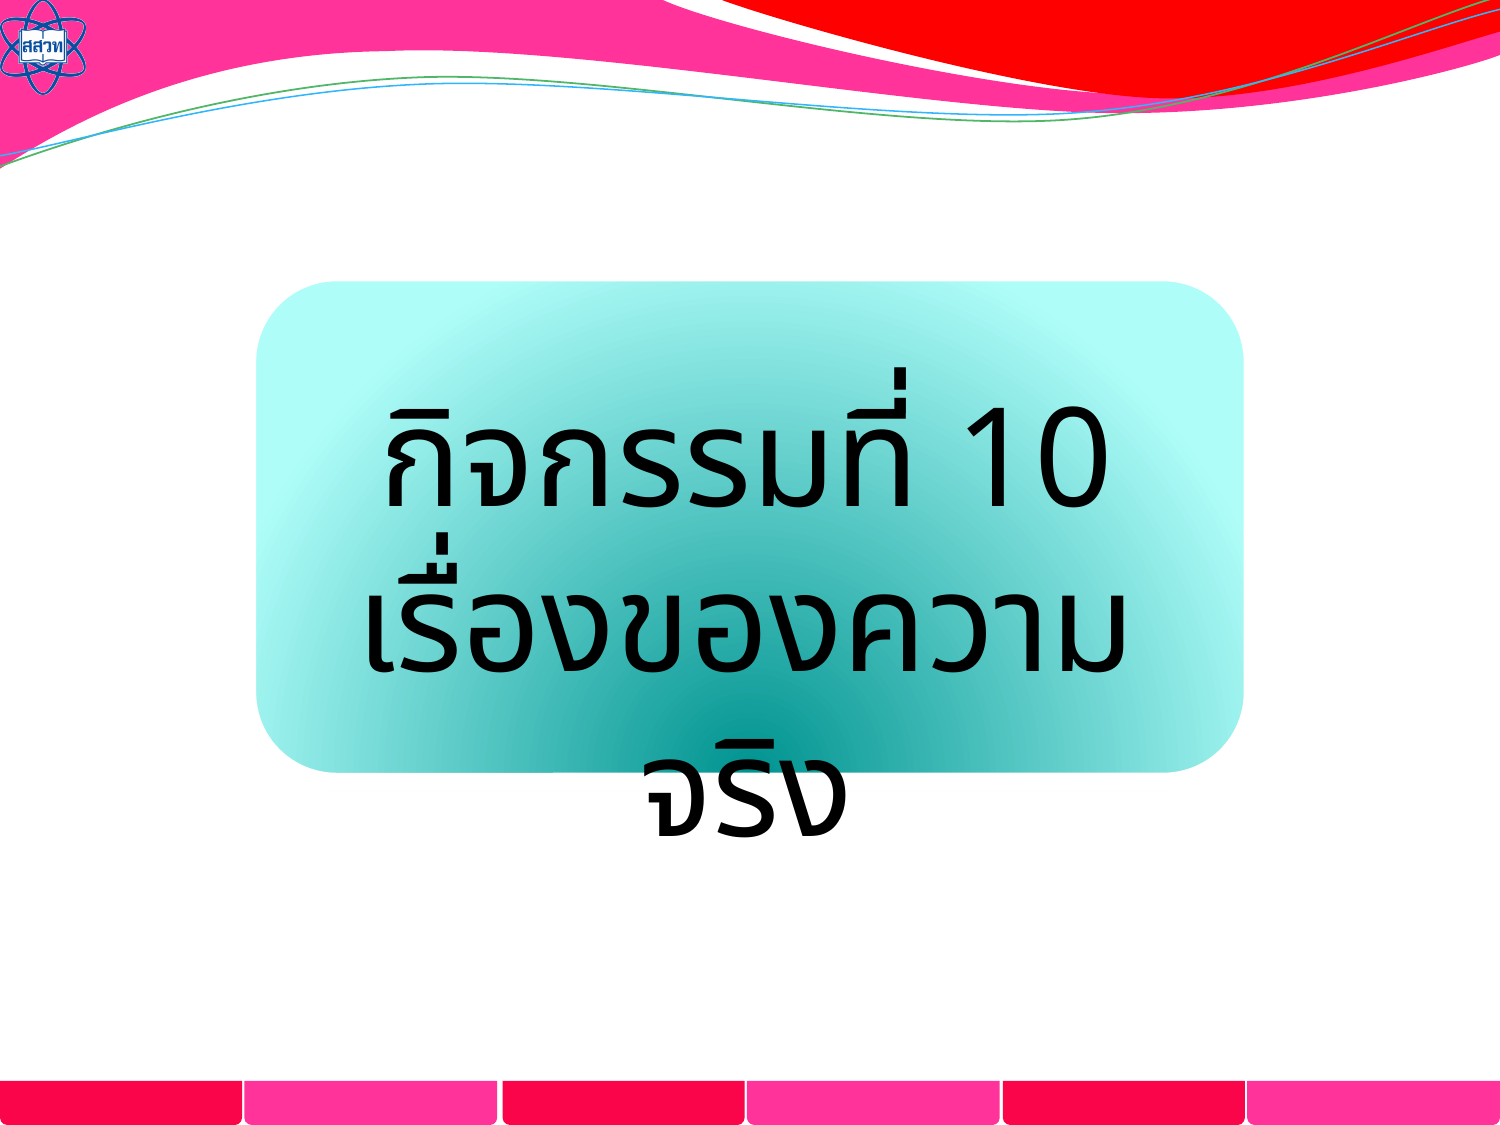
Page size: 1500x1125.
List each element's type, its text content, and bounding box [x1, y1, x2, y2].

picture [0, 0, 86, 95]
text_box กิจกรรมที่ 10 เรื่องของความจริง [303, 361, 1190, 872]
text_box [253, 278, 1247, 771]
